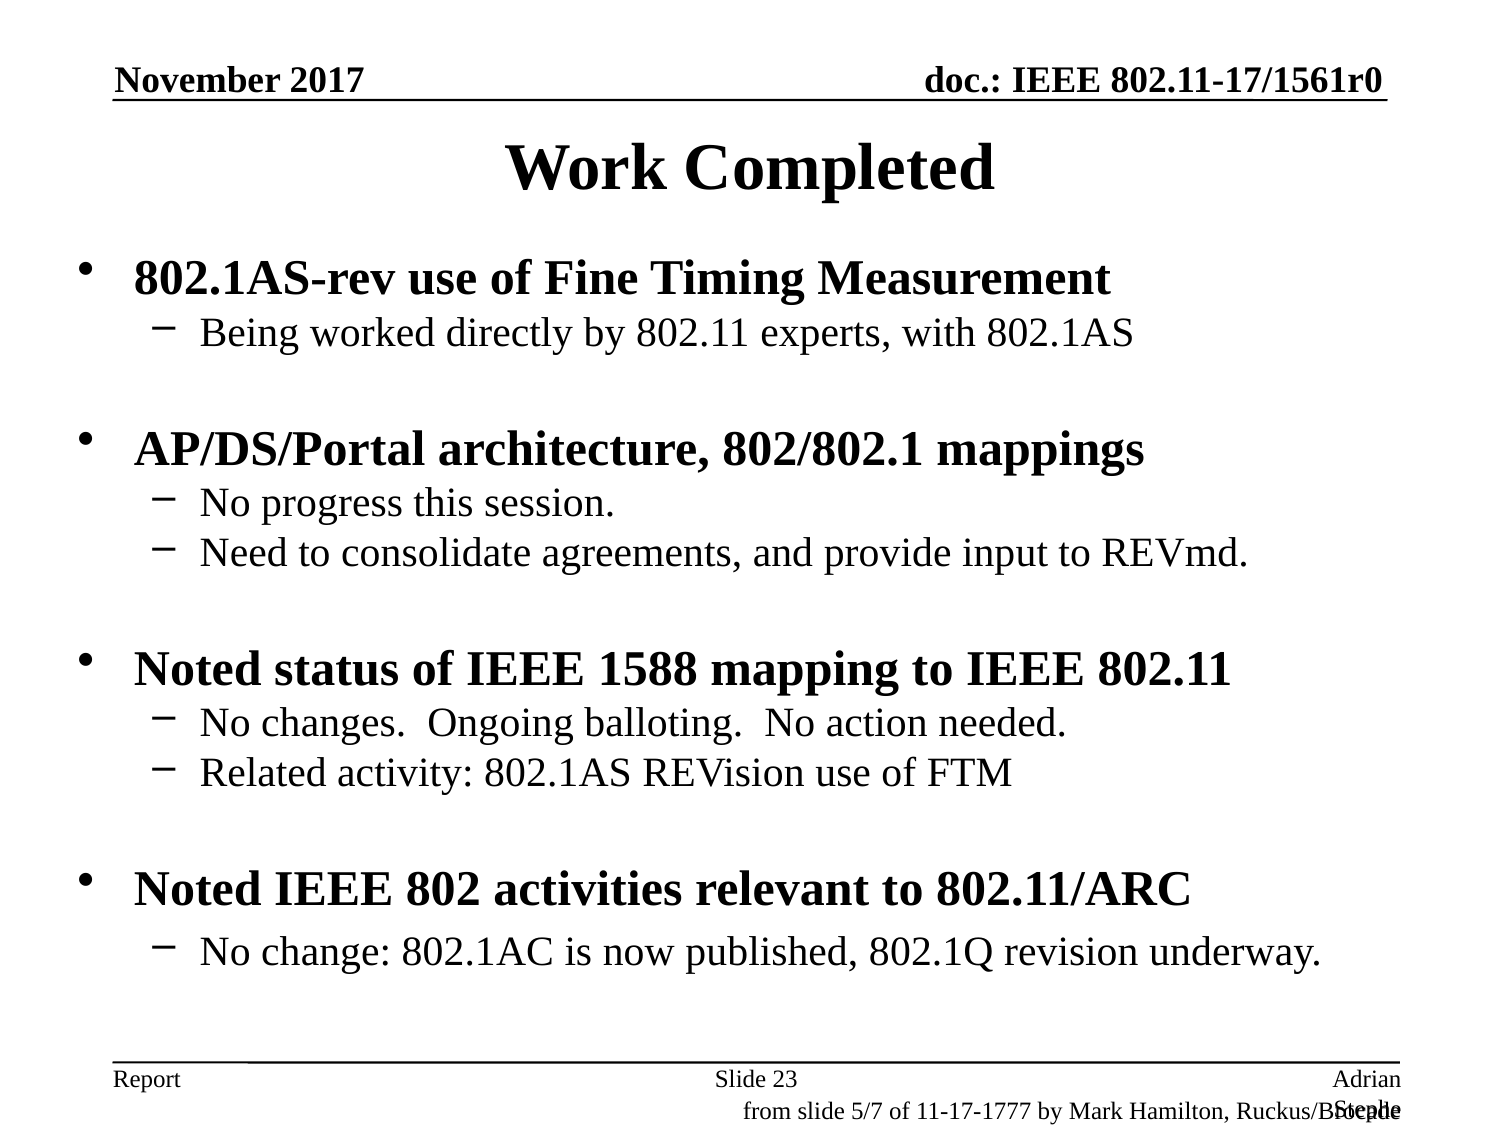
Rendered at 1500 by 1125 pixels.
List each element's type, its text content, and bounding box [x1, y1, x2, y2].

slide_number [114, 54, 374, 101]
footer Adrian Stephens, Intel Corporation [1324, 1061, 1402, 1093]
title Work Completed [112, 112, 1388, 213]
list 802.1AS-rev use of Fine Timing Measurement Being worked directly by 802.11 experts, with 802.1AS AP/DS/Portal architecture, 802/802.1 mappings No progress this session. Need to consolidate agreements, and provide input to REVmd. Noted status of IEEE 1588 mapping to IEEE 802.11 No changes. Ongoing balloting. No action needed. Related activity: 802.1AS REVision use of FTM Noted IEEE 802 activities relevant to 802.11/ARC No change: 802.1AC is now published, 802.1Q revision underway. [62, 237, 1438, 1063]
text_box from slide 5/7 of 11-17-1777 by Mark Hamilton, Ruckus/Brocade [343, 1087, 1417, 1125]
slide_number Slide 23 [711, 1061, 801, 1093]
